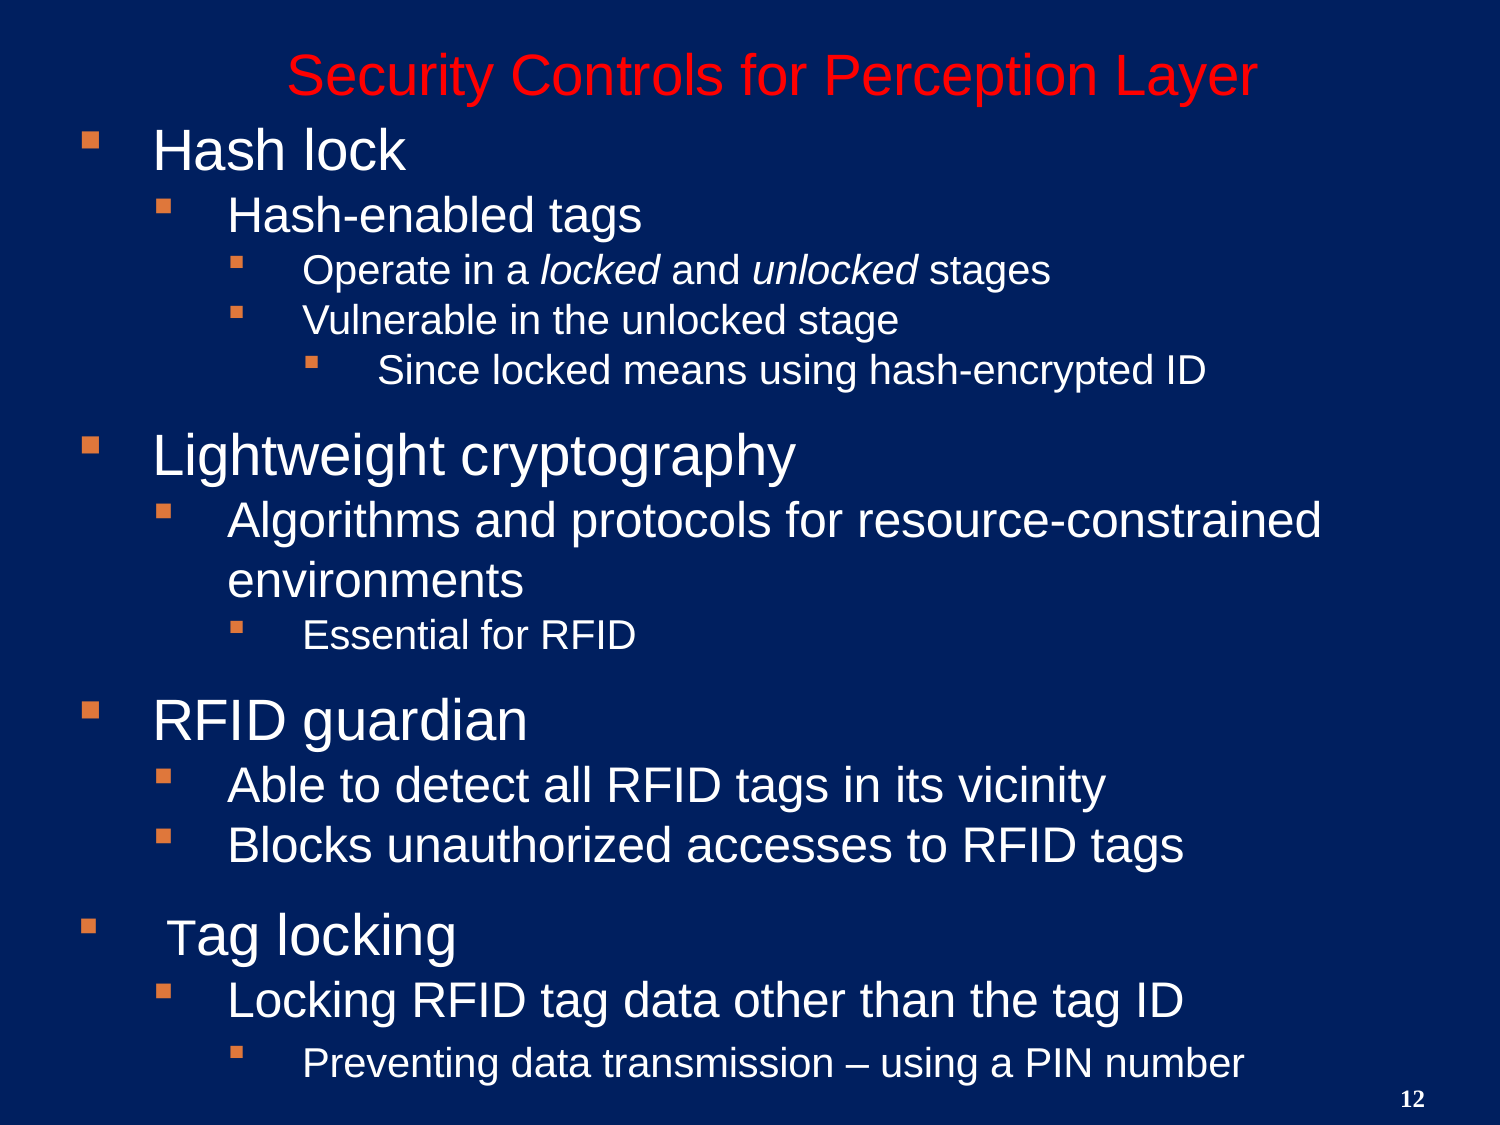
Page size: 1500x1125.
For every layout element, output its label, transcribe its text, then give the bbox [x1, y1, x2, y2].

slide_number 12 [1080, 1088, 1425, 1113]
title Security Controls for Perception Layer [24, 12, 1500, 226]
text_box Hash lock Hash-enabled tags Operate in a locked and unlocked stages Vulnerable in the unlocked stage Since locked means using hash-encrypted ID Lightweight cryptography Algorithms and protocols for resource-constrained environments Essential for RFID RFID guardian Able to detect all RFID tags in its vicinity Blocks unauthorized accesses to RFID tags Tag locking Locking RFID tag data other than the tag ID Preventing data transmission – using a PIN number [75, 112, 1462, 1088]
